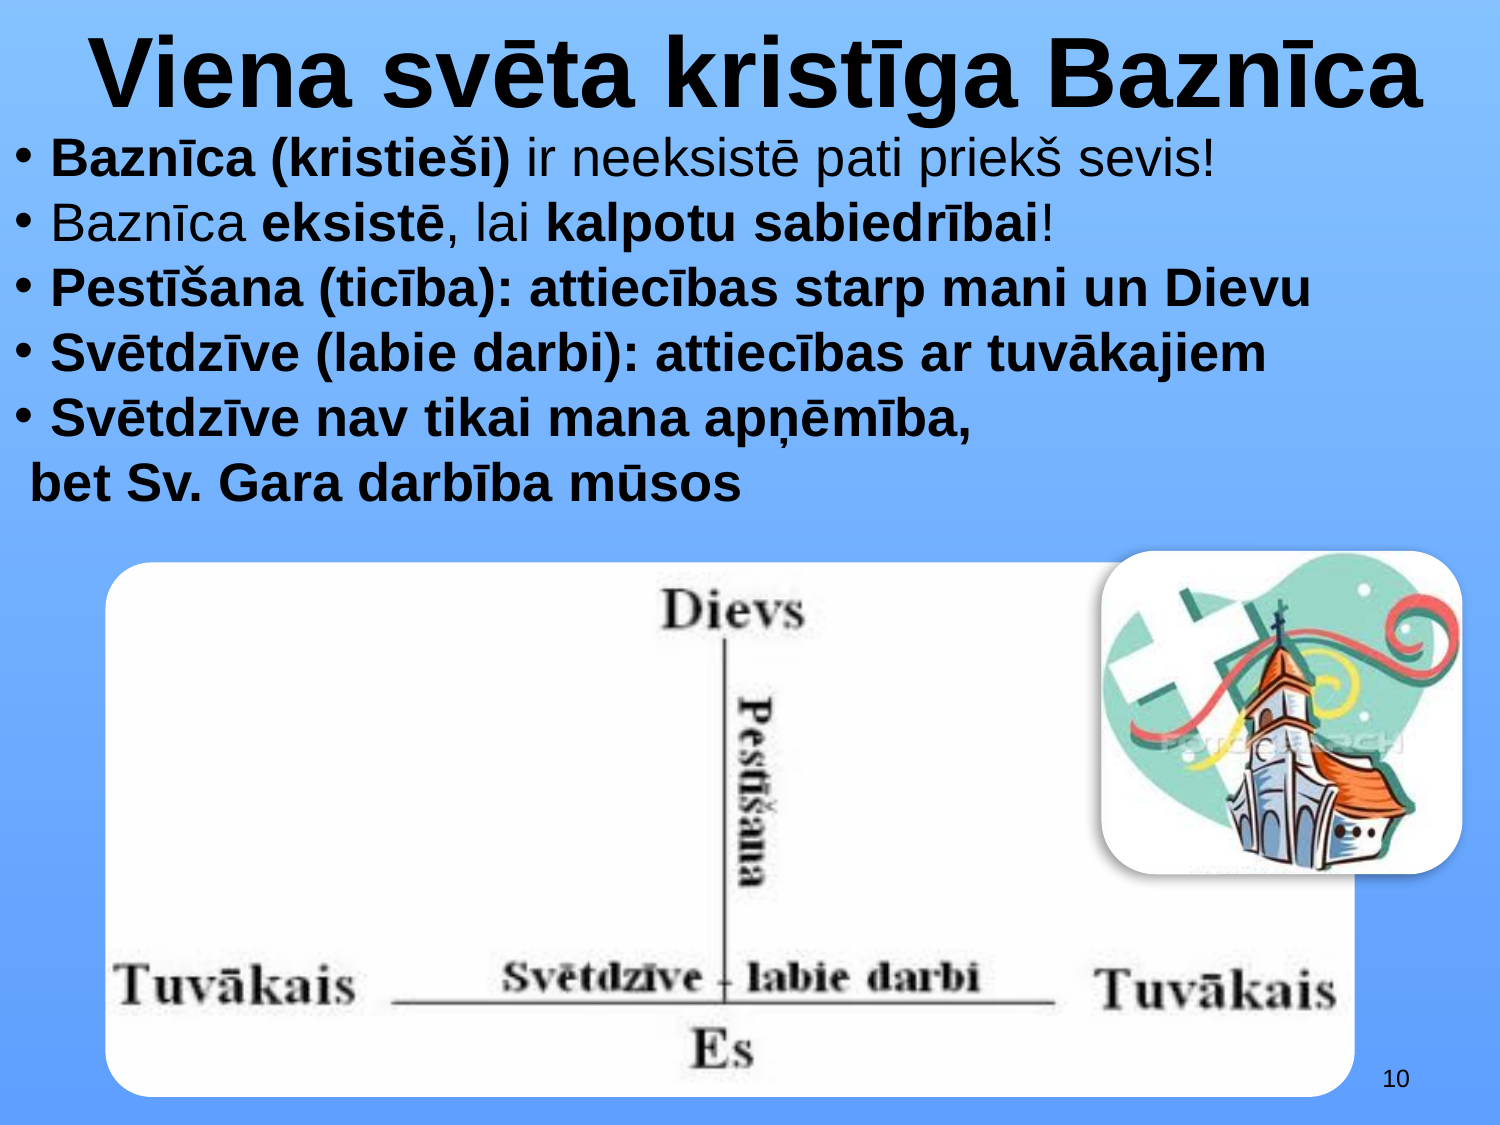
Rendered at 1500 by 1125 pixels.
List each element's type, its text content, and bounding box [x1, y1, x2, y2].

picture [105, 550, 1463, 1098]
text_box Baznīca (kristieši) ir neeksistē pati priekš sevis! Baznīca eksistē, lai kalpotu sabiedrībai! Pestīšana (ticība): attiecības starp mani un Dievu Svētdzīve (labie darbi): attiecības ar tuvākajiem Svētdzīve nav tikai mana apņēmība, bet Sv. Gara darbība mūsos [0, 114, 1436, 605]
text_box 10 [1358, 1024, 1425, 1100]
text_box Viena svēta kristīga Baznīca [53, 0, 1459, 255]
